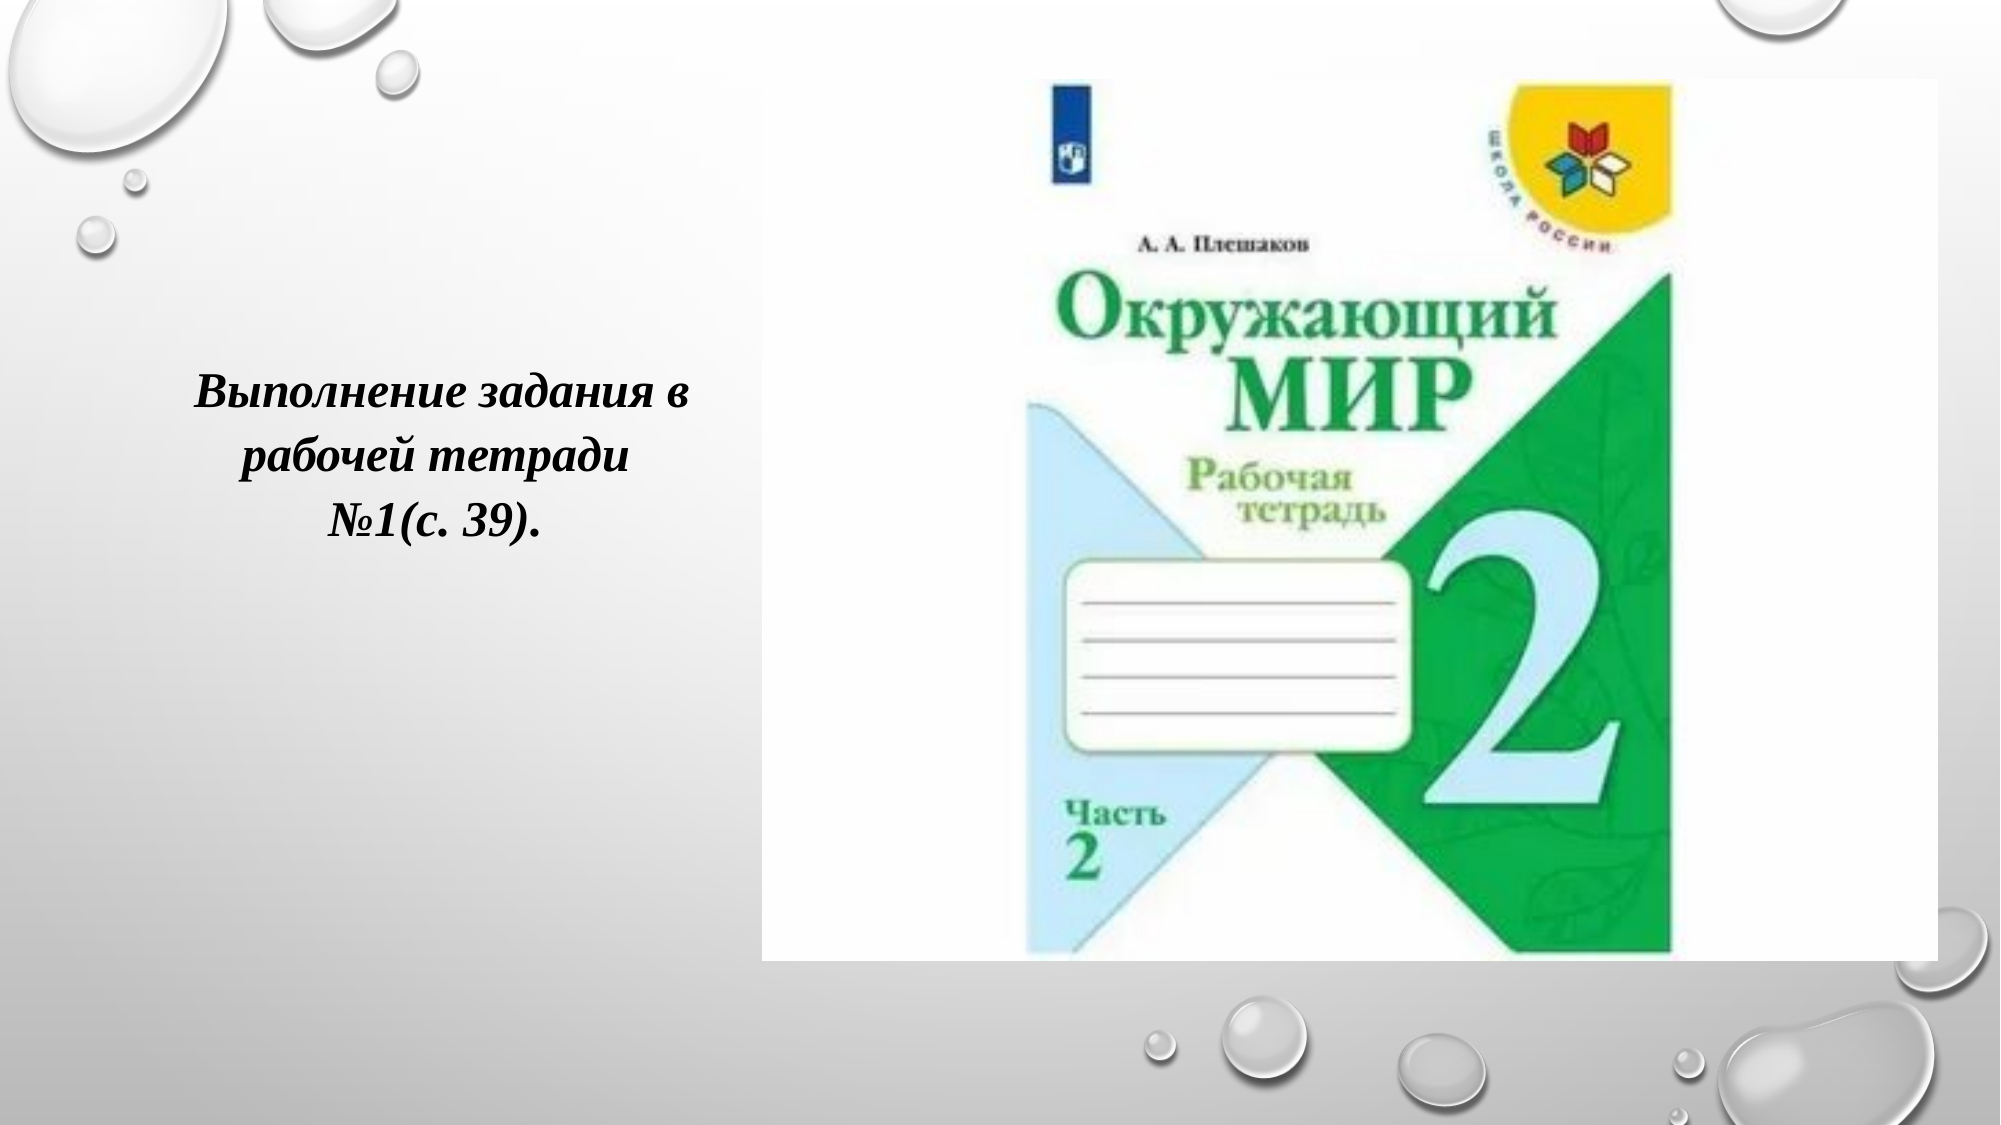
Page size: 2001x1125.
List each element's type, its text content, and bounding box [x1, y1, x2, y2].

picture [0, 0, 2000, 1125]
title Выполнение задания в рабочей тетради №1(с. 39). [149, 101, 735, 879]
